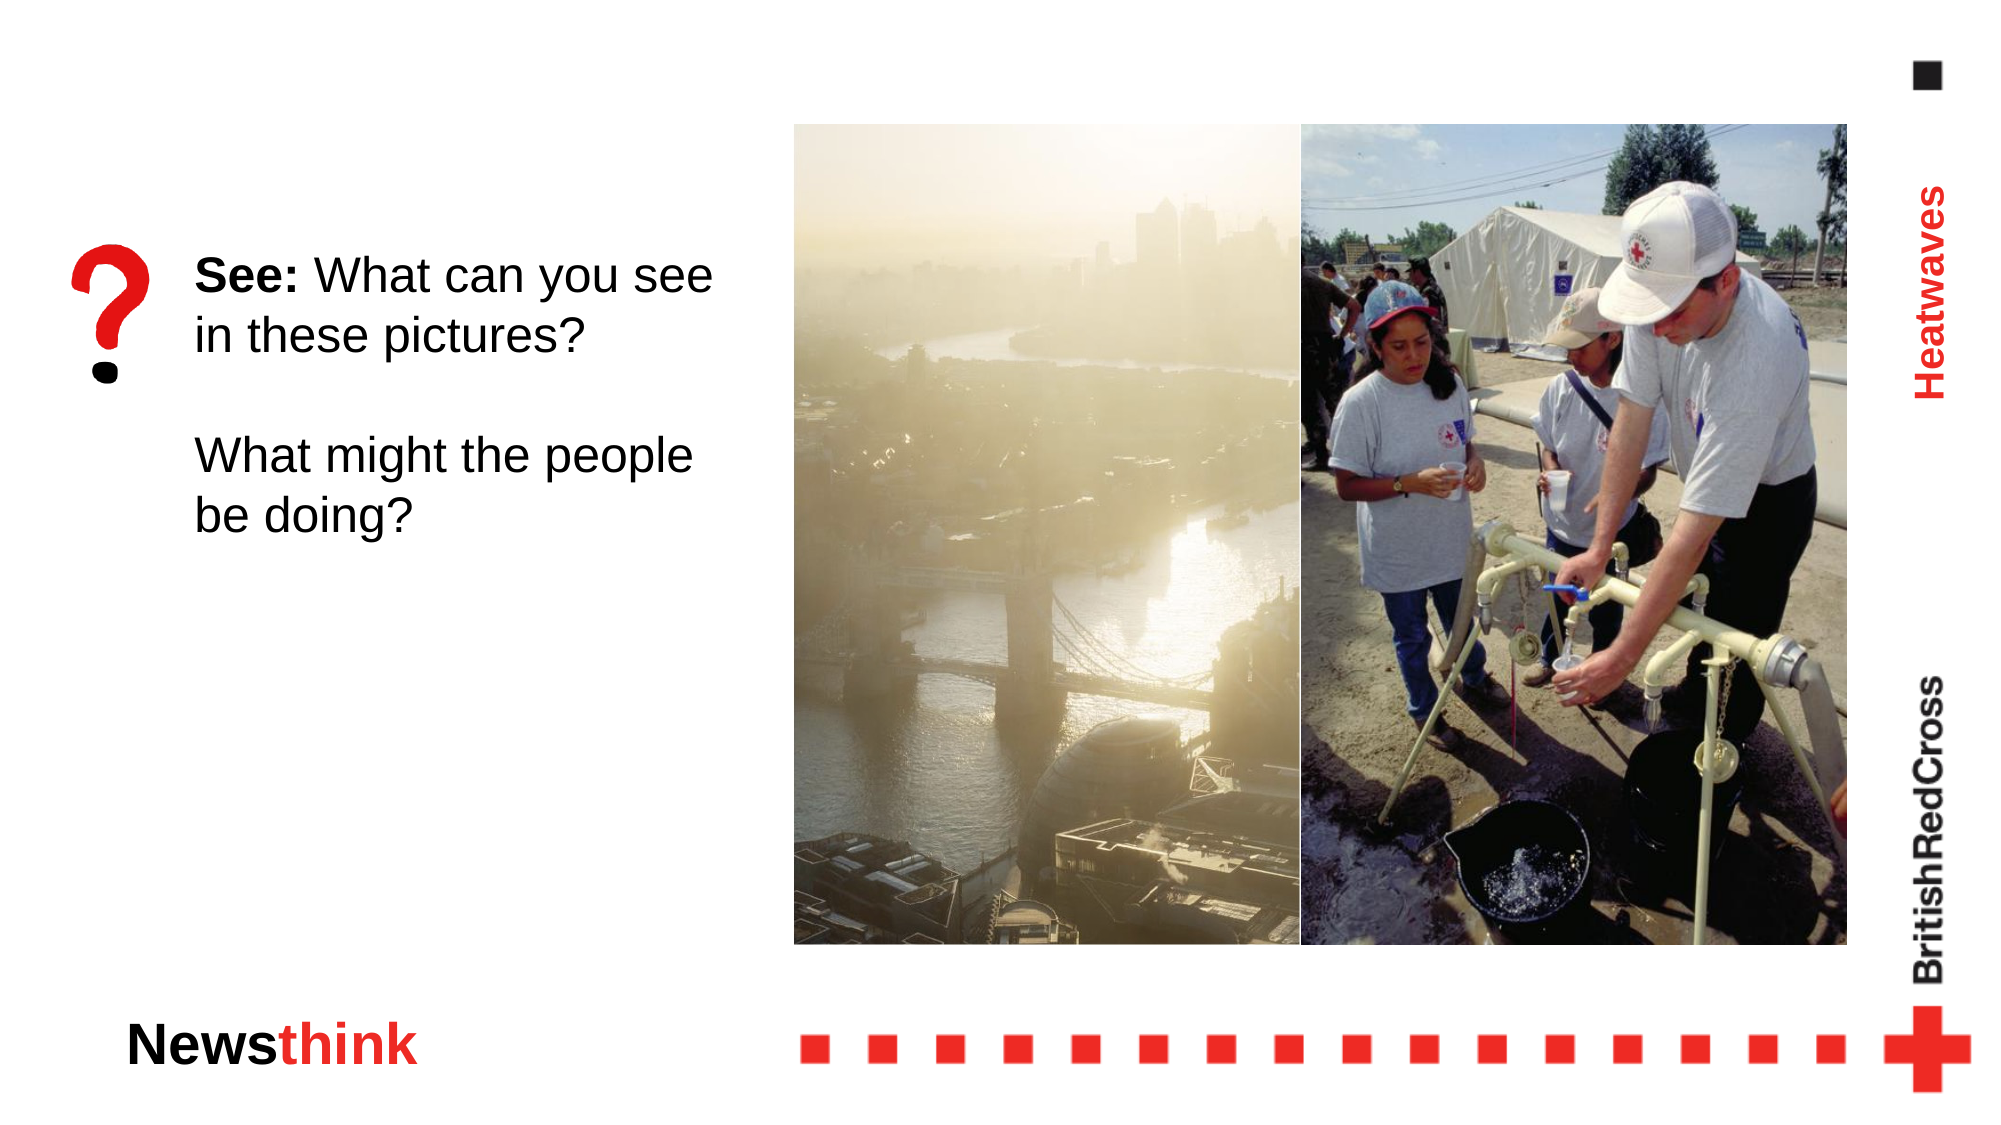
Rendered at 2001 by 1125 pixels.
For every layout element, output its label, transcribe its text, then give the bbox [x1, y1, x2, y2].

text_box Newsthink [111, 998, 434, 1084]
picture [727, 20, 1998, 1122]
picture [25, 227, 195, 399]
text_box Heatwaves [1894, 169, 1960, 416]
title See: What can you see in these pictures? What might the people be doing? [179, 234, 731, 550]
